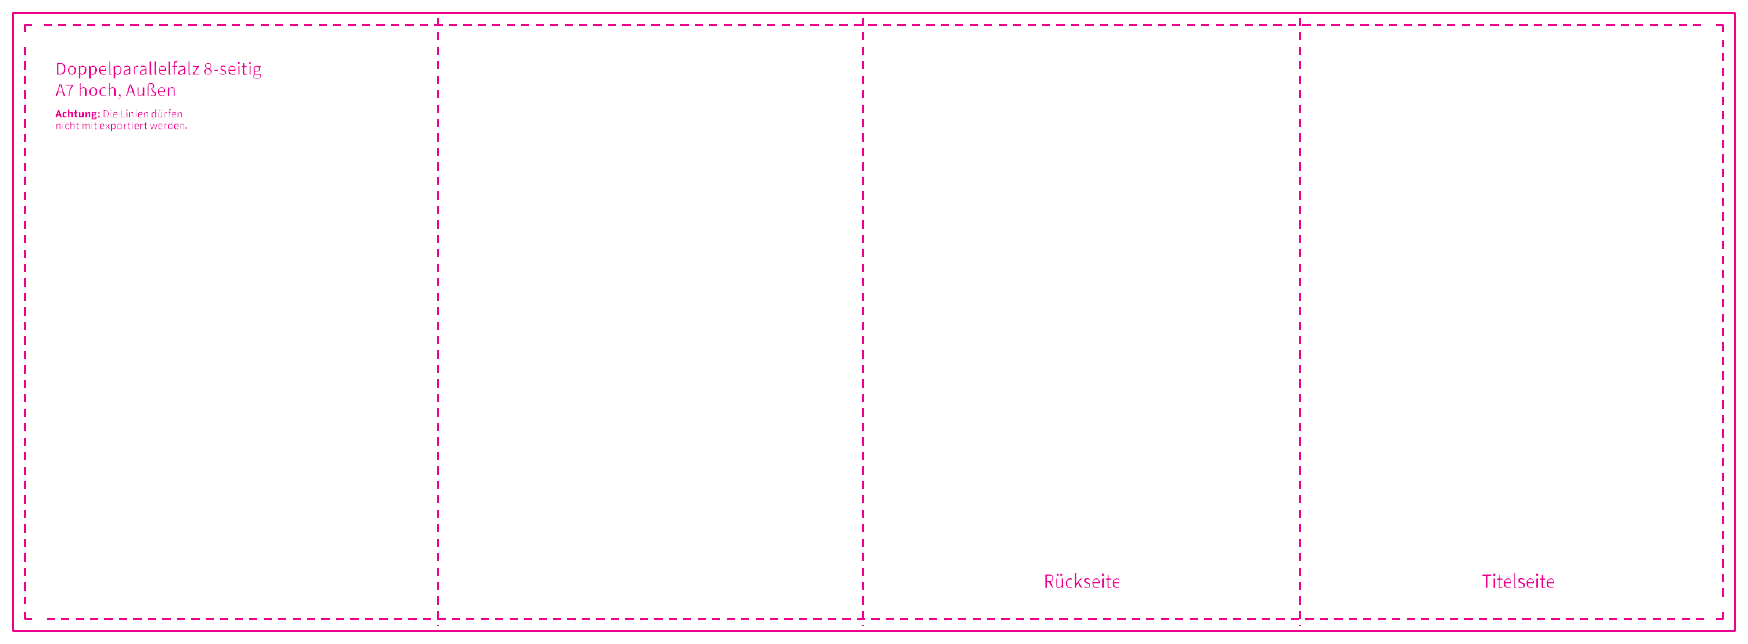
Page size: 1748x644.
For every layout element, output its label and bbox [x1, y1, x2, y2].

text_box [24, 611, 32, 620]
text_box [55, 61, 261, 99]
text_box [1482, 573, 1554, 588]
text_box [55, 108, 187, 132]
text_box [1045, 573, 1120, 588]
text_box [1716, 24, 1724, 33]
text_box [1716, 611, 1724, 620]
text_box [24, 24, 32, 33]
